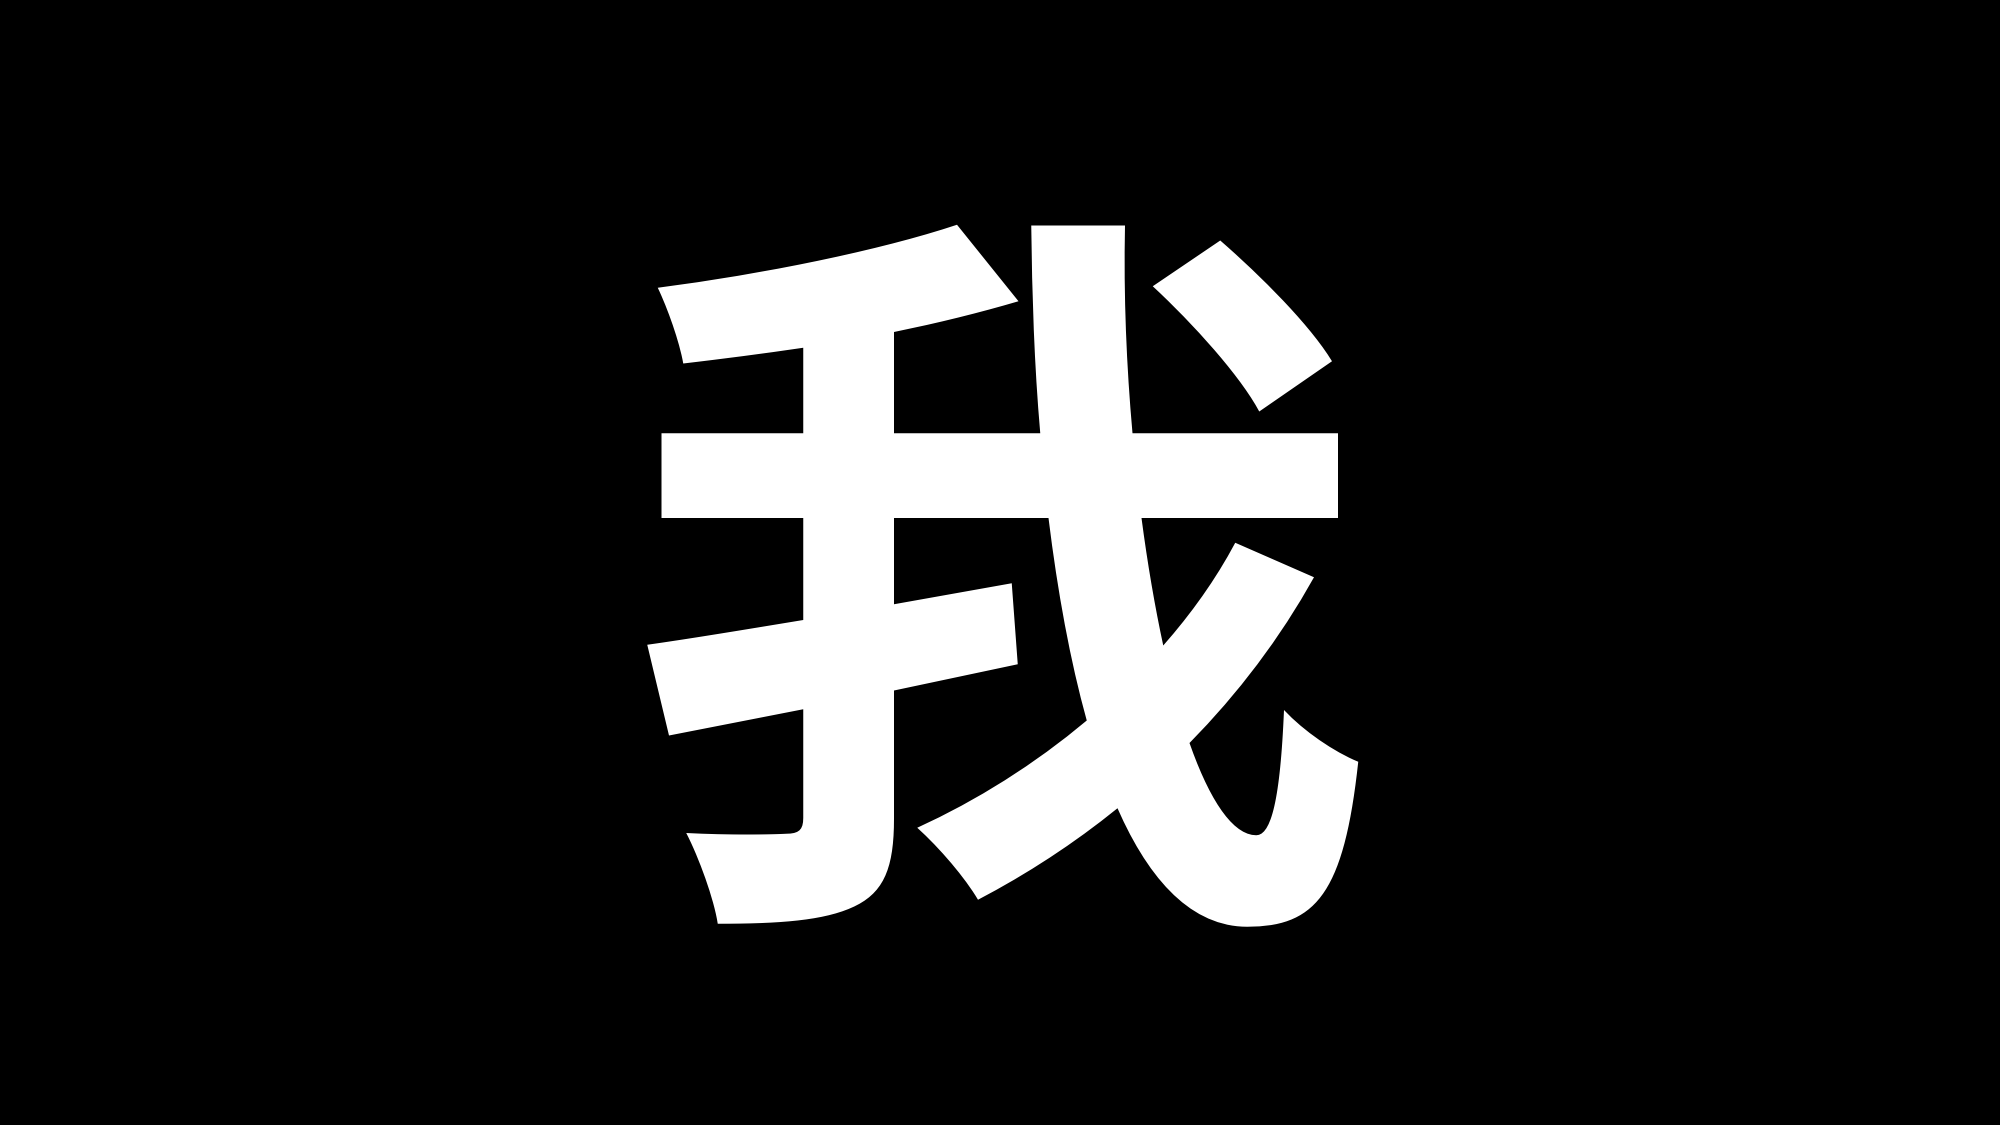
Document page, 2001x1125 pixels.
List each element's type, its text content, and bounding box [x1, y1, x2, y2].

text_box 我 [234, 100, 1766, 1016]
